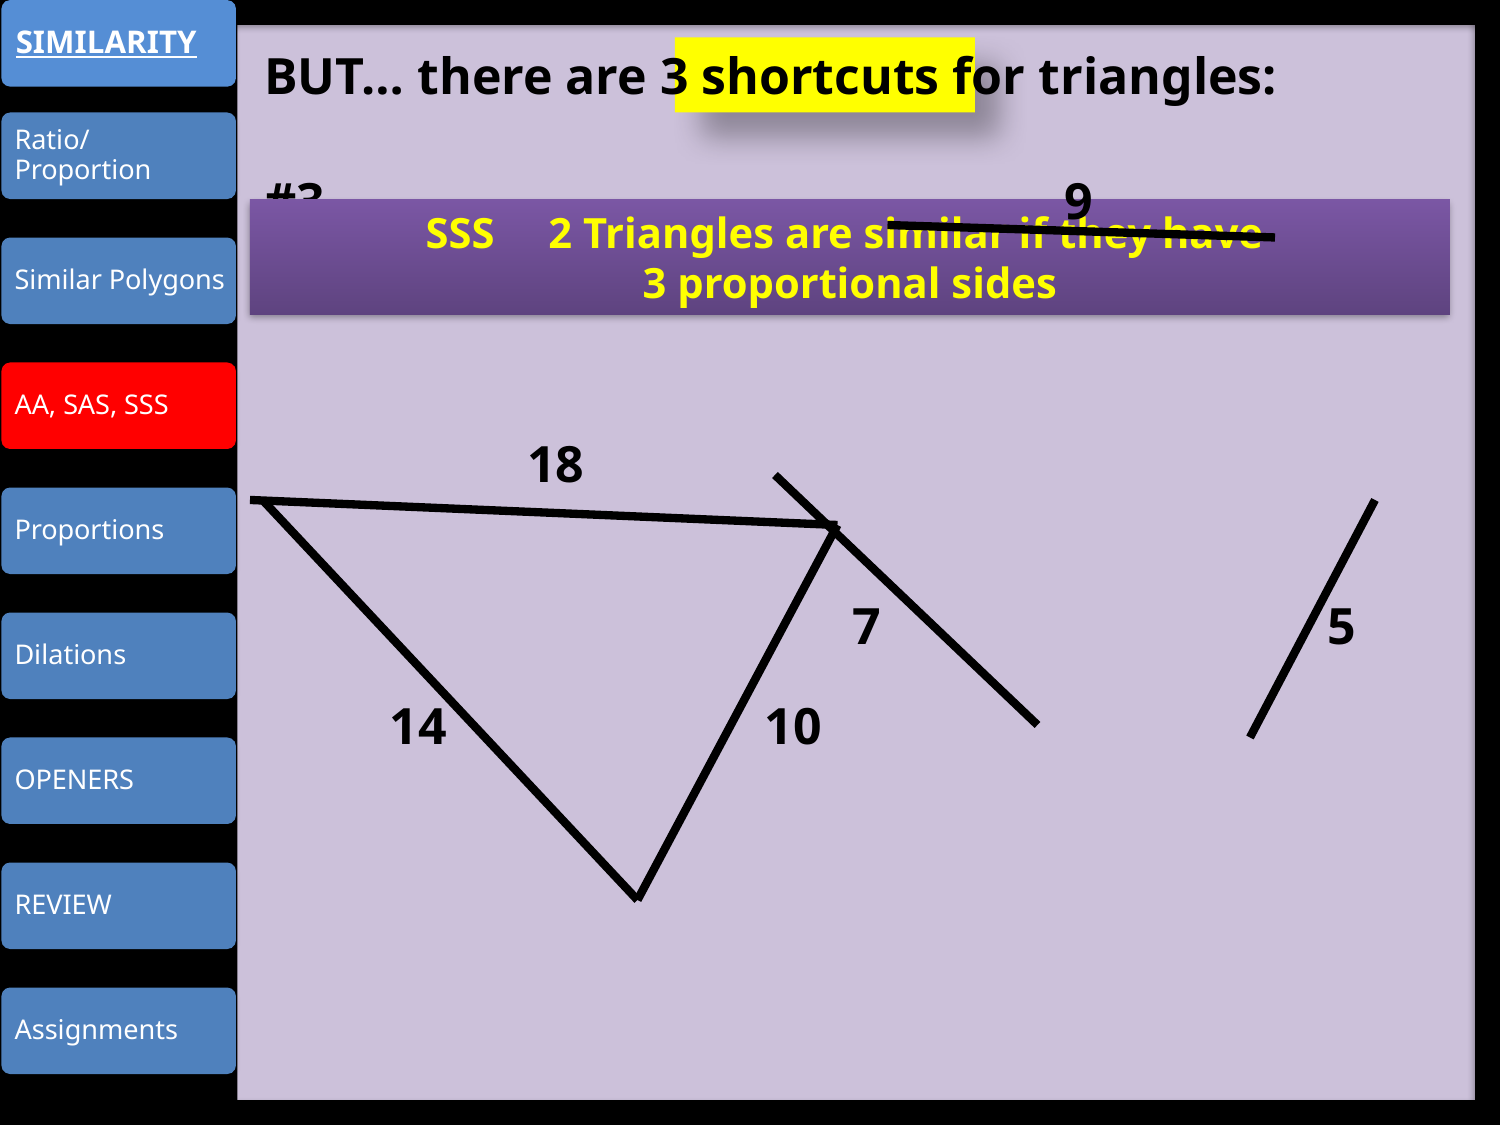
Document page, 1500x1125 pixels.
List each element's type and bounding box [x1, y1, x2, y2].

text_box [1249, 499, 1426, 738]
text_box [654, 612, 926, 813]
text_box [774, 474, 1038, 726]
text_box [249, 533, 651, 888]
text_box [238, 0, 1500, 1125]
text_box [887, 162, 1276, 239]
text_box [0, 0, 238, 1125]
text_box [249, 499, 838, 526]
